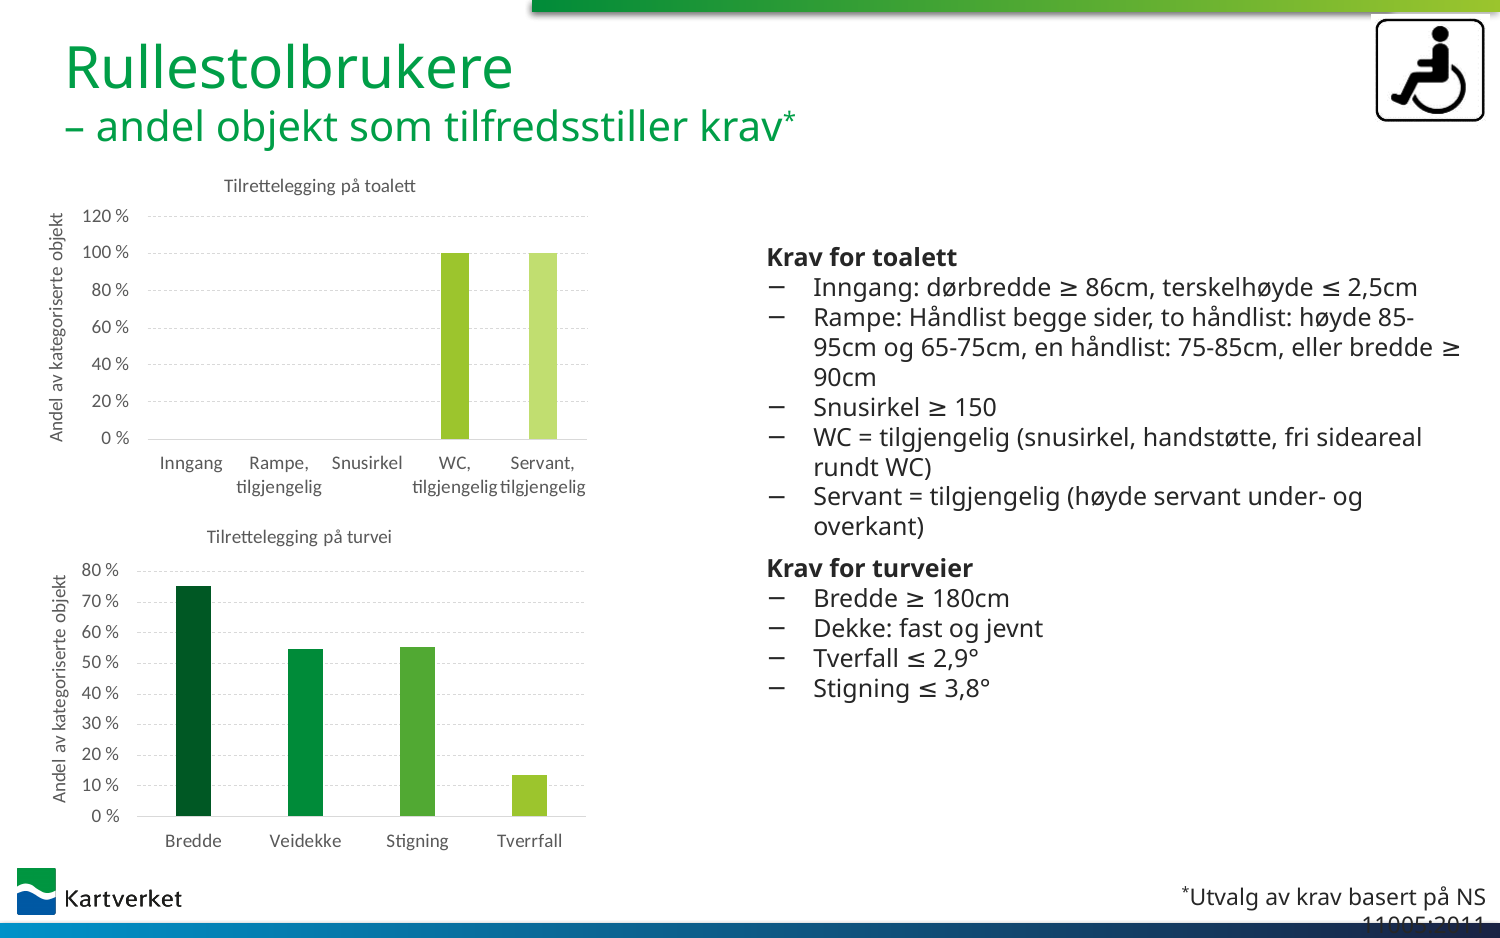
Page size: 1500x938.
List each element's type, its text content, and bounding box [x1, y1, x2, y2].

text_box Krav for turveier Bredde ≥ 180cm Dekke: fast og jevnt Tverfall ≤ 2,9° Stigning ≤ 3,8° [751, 545, 1483, 710]
text_box *Utvalg av krav basert på NS 11005:2011 [1068, 873, 1500, 938]
picture [41, 166, 598, 505]
picture [1371, 13, 1491, 127]
text_box Rullestolbrukere – andel objekt som tilfredsstiller krav* [49, 14, 1431, 158]
text_box Krav for toalett Inngang: dørbredde ≥ 86cm, terskelhøyde ≤ 2,5cm Rampe: Håndlist begge sider, to håndlist: høyde 85-95cm og 65-75cm, en håndlist: 75-85cm, eller bredde ≥ 90cm Snusirkel ≥ 150 WC = tilgjengelig (snusirkel, handstøtte, fri sideareal rundt WC) Servant = tilgjengelig (høyde servant under- og overkant) [751, 234, 1483, 545]
picture [41, 520, 597, 859]
